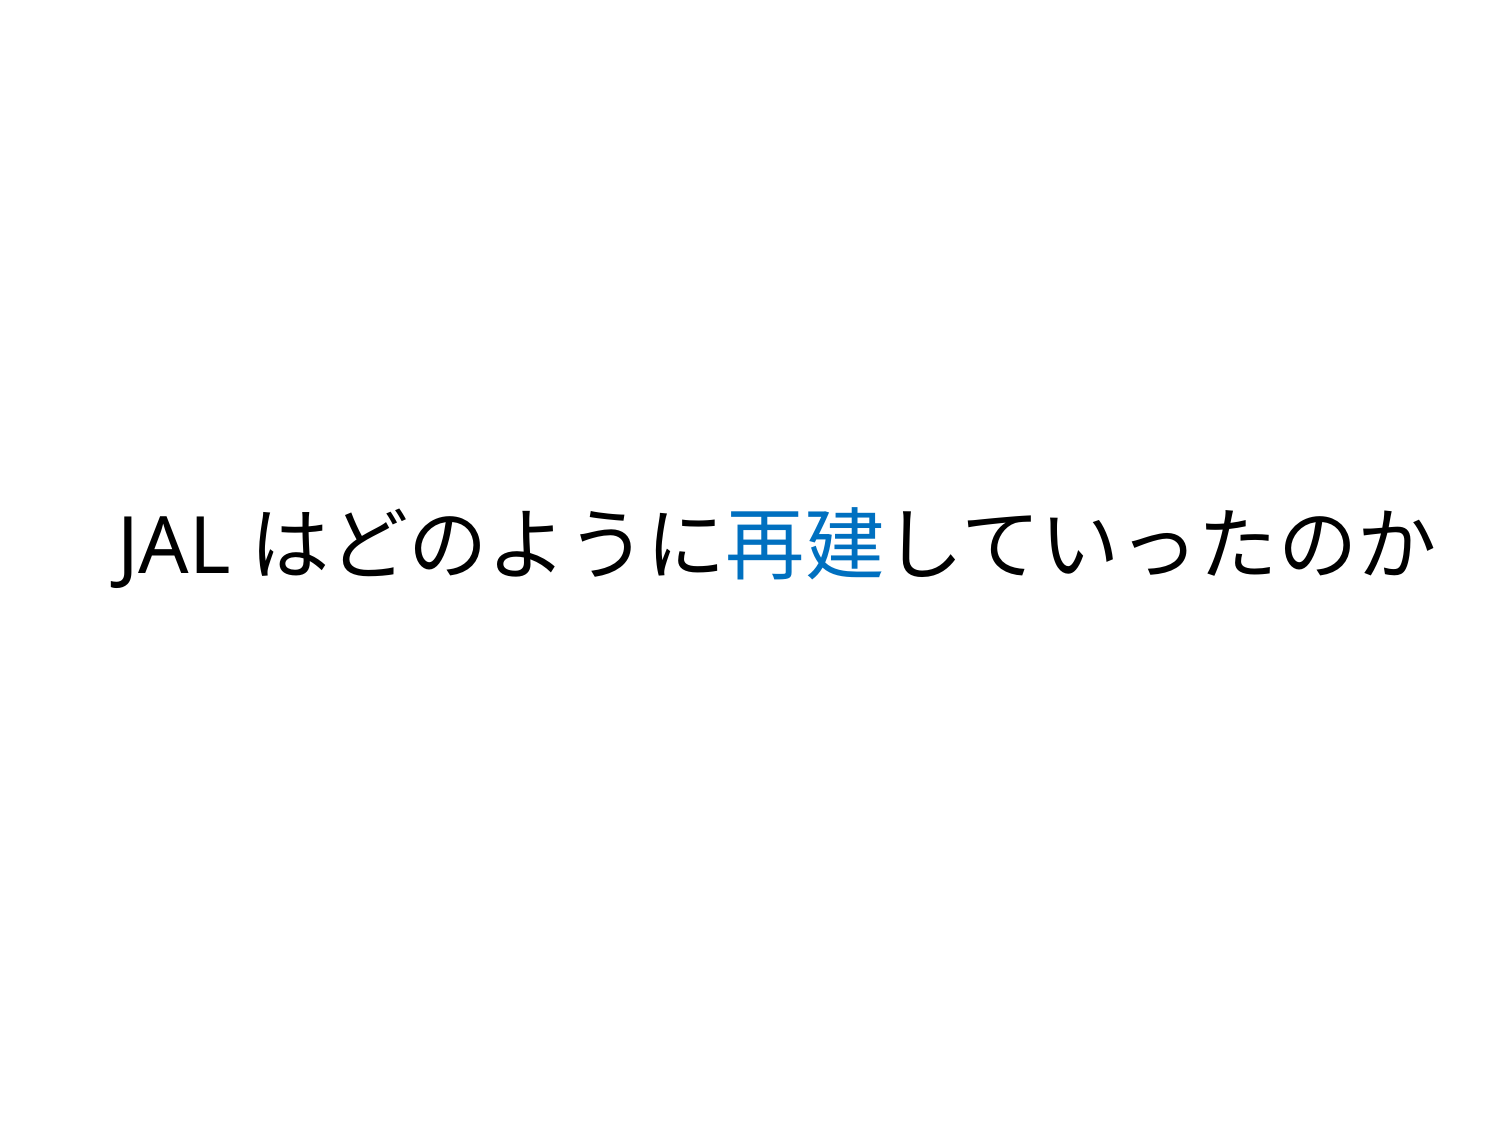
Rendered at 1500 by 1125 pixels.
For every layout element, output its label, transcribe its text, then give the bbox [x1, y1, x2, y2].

text_box JALはどのように再建していったのか [102, 486, 1452, 597]
